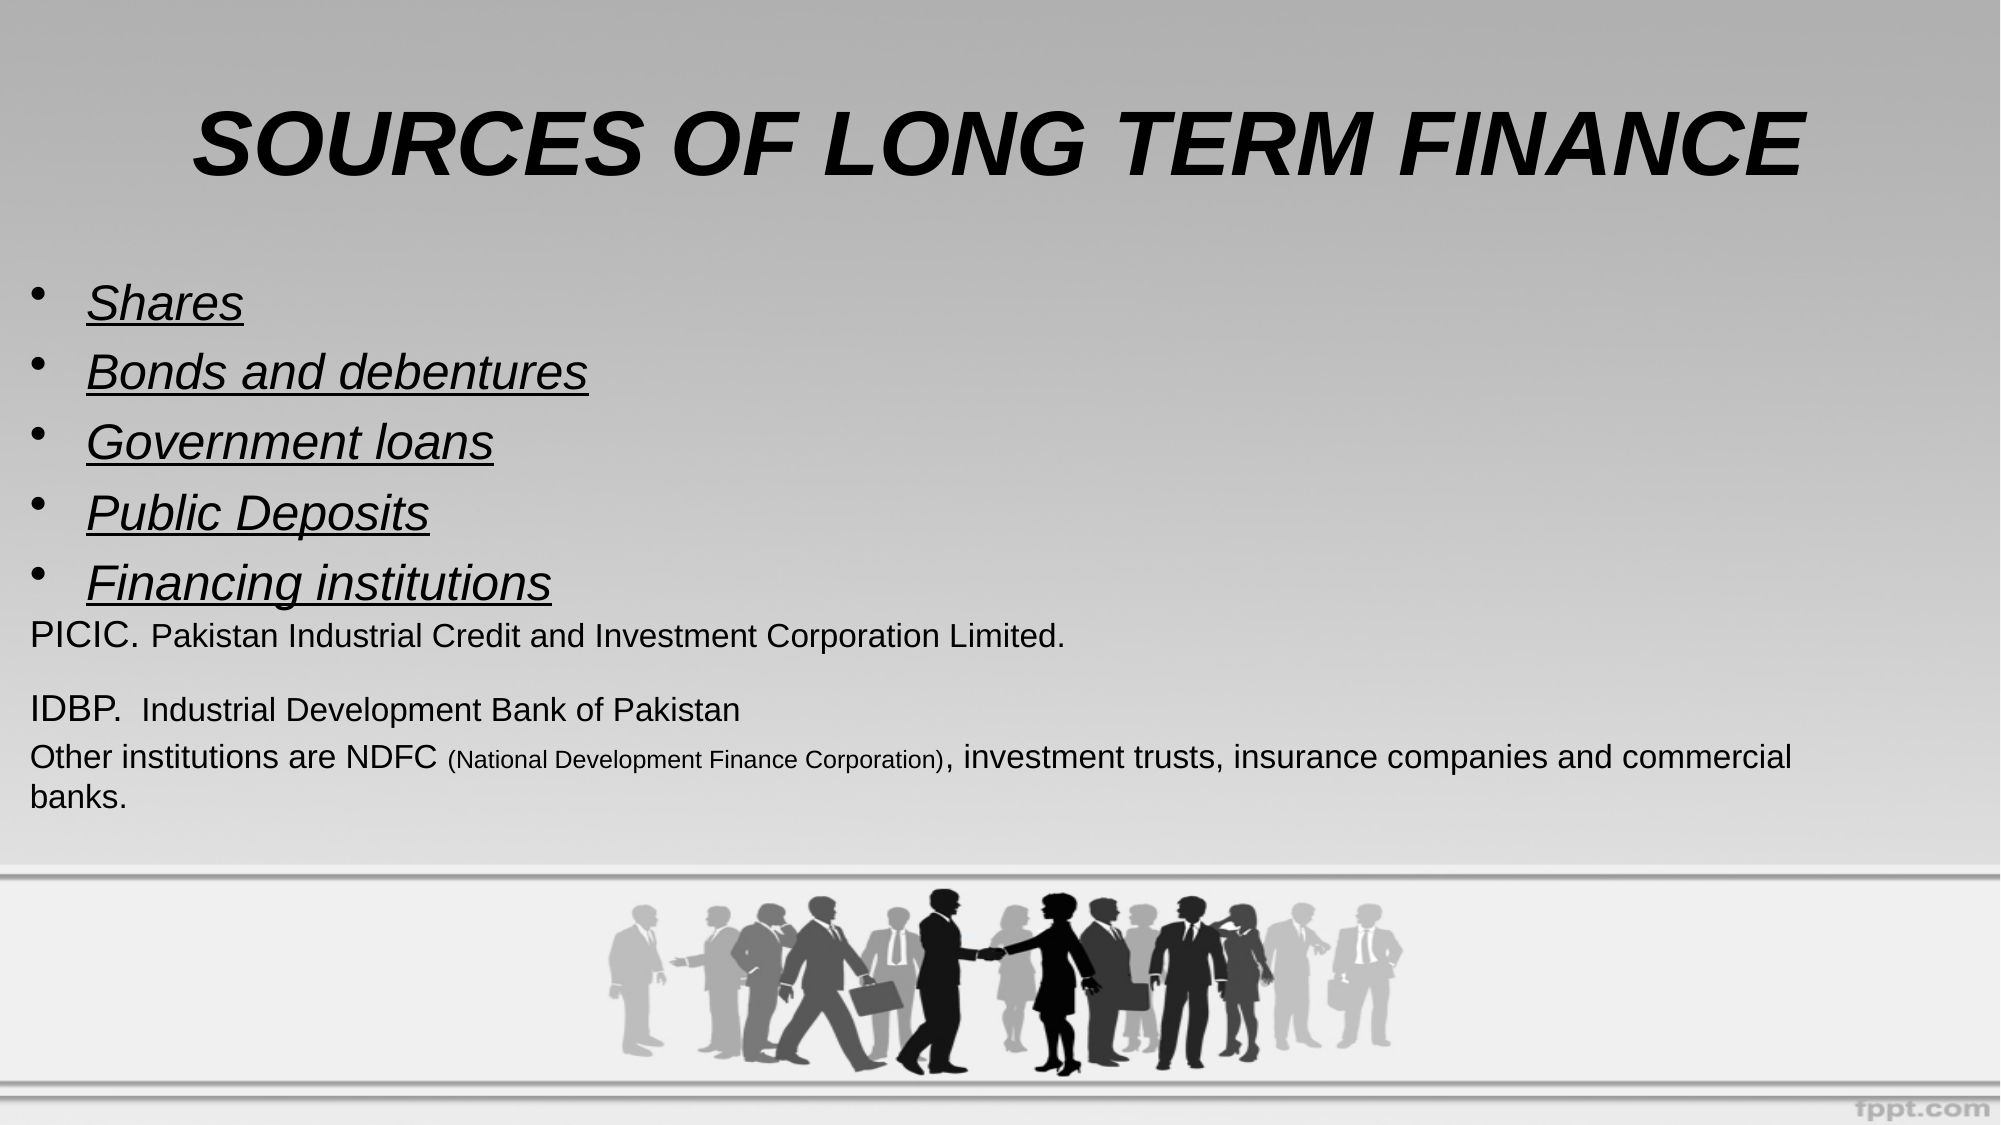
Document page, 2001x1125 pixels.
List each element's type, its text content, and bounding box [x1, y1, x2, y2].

list Shares Bonds and debentures Government loans Public Deposits Financing institutions PICIC. Pakistan Industrial Credit and Investment Corporation Limited. IDBP. Industrial Development Bank of Pakistan Other institutions are NDFC (National Development Finance Corporation), investment trusts, insurance companies and commercial banks. [14, 262, 1900, 1005]
title SOURCES OF LONG TERM FINANCE [99, 45, 1900, 233]
picture [0, 0, 2001, 1125]
